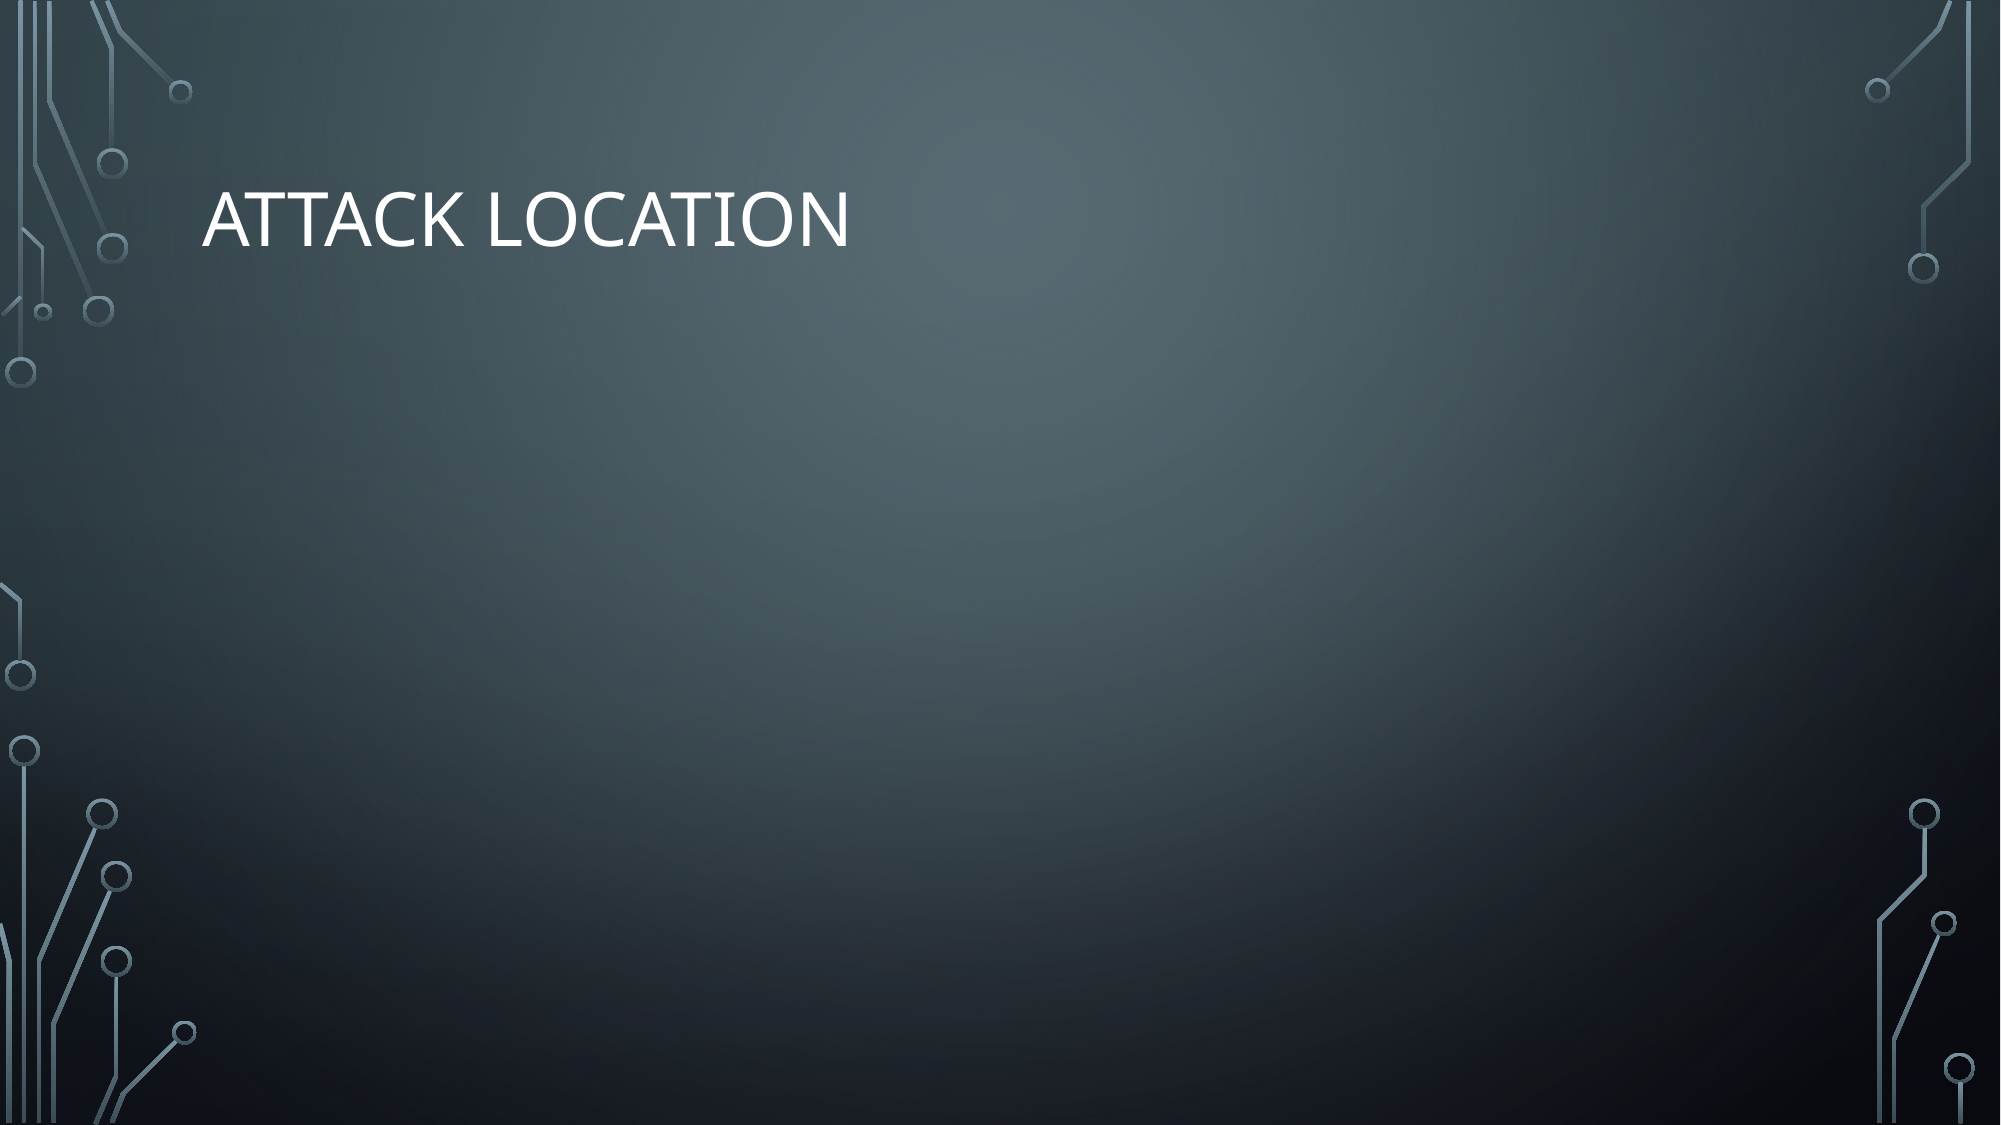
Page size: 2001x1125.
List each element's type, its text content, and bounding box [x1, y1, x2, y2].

title ATTACK LOCATION [187, 101, 1813, 344]
